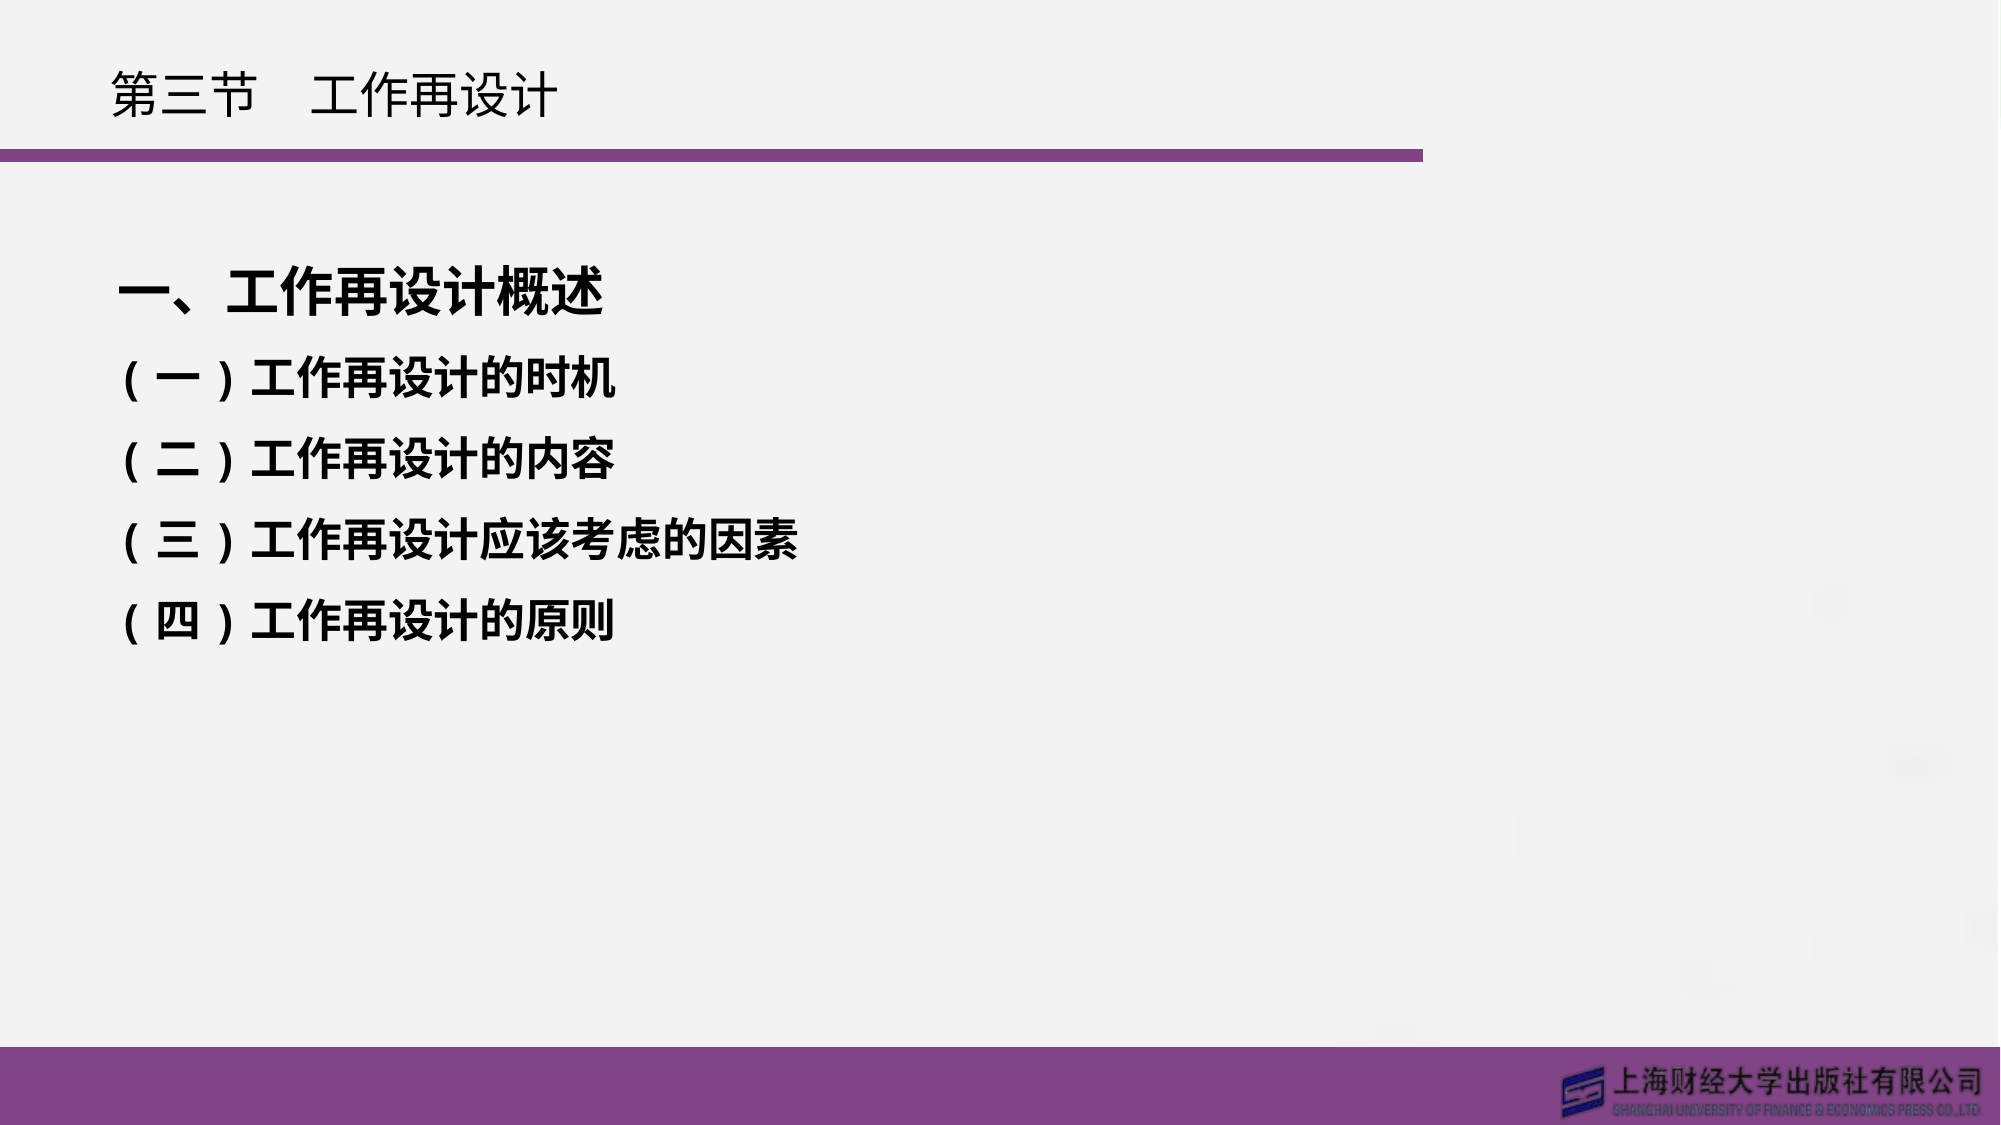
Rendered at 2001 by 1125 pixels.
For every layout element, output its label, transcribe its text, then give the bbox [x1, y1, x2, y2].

picture [0, 0, 2001, 1125]
title 第三节 工作再设计 [94, 42, 1451, 146]
list 一、工作再设计概述 (一)工作再设计的时机 (二)工作再设计的内容 (三)工作再设计应该考虑的因素 (四)工作再设计的原则 [102, 233, 1898, 1032]
